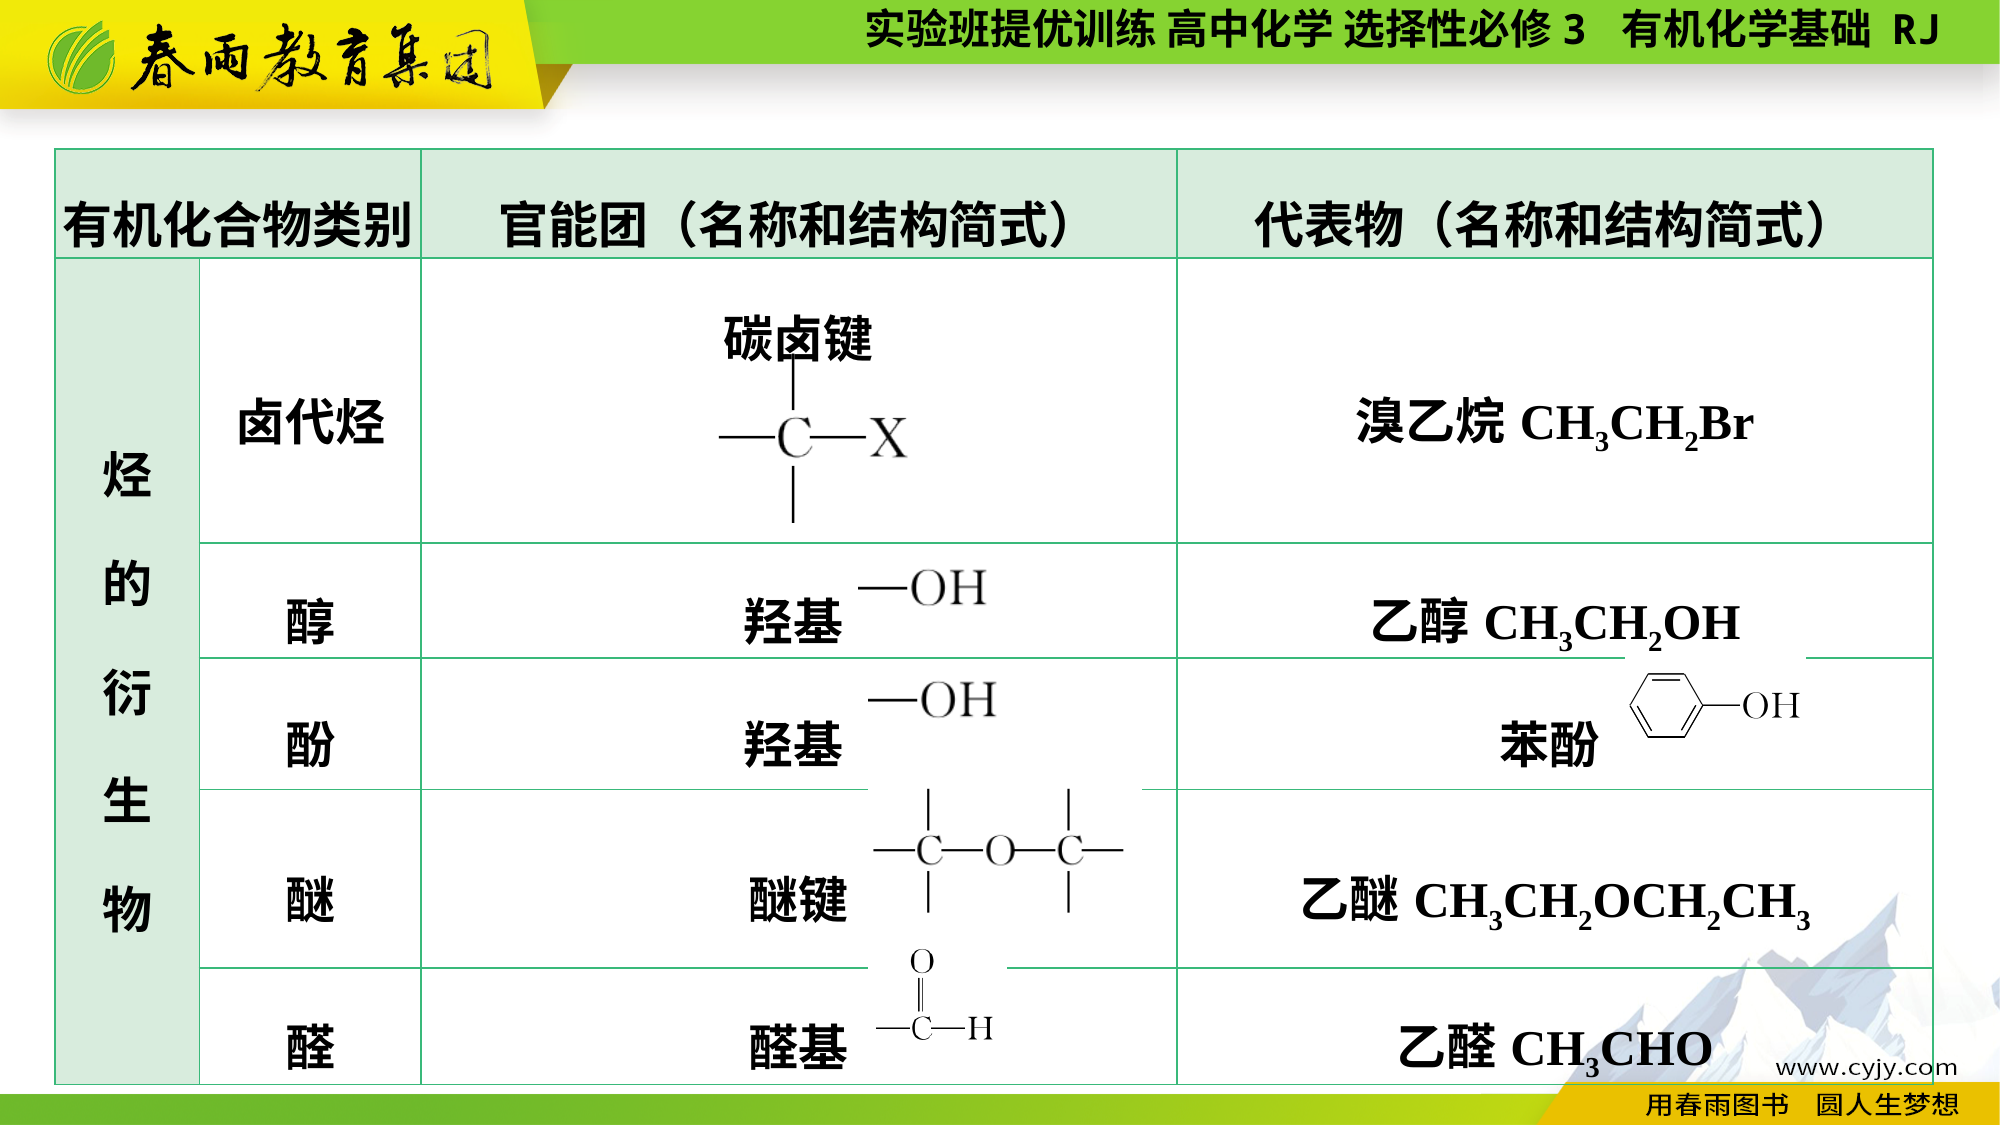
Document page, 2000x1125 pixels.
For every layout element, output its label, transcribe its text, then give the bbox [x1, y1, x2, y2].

table_cell 羟基 [422, 544, 1176, 657]
picture [0, 0, 2000, 1125]
table_cell 醚键 [422, 790, 1176, 967]
table_cell 醇 [200, 544, 420, 657]
table_cell 乙醚CH3CH2OCH2CH3 [1178, 790, 1932, 967]
table_header 代表物（名称和结构简式） [1178, 150, 1932, 257]
table_cell 溴乙烷CH3CH2Br [1178, 259, 1932, 542]
table_cell 醛 [200, 969, 420, 1084]
table_cell 卤代烃 [200, 259, 420, 542]
table_cell 酚 [200, 659, 420, 789]
table_cell 羟基 [422, 659, 1176, 789]
table_cell 醚 [200, 790, 420, 967]
table_header 官能团（名称和结构简式） [422, 150, 1176, 257]
table_cell 碳卤键 [422, 259, 1176, 542]
table_cell 醛基 [422, 969, 1176, 1084]
table_cell 乙醛CH3CHO [1178, 969, 1932, 1084]
table_header 有机化合物类别 [56, 150, 420, 257]
table_cell 烃 的 衍 生 物 [56, 259, 199, 1084]
table_cell 苯酚 [1178, 659, 1932, 789]
table_cell 乙醇CH3CH2OH [1178, 544, 1932, 657]
